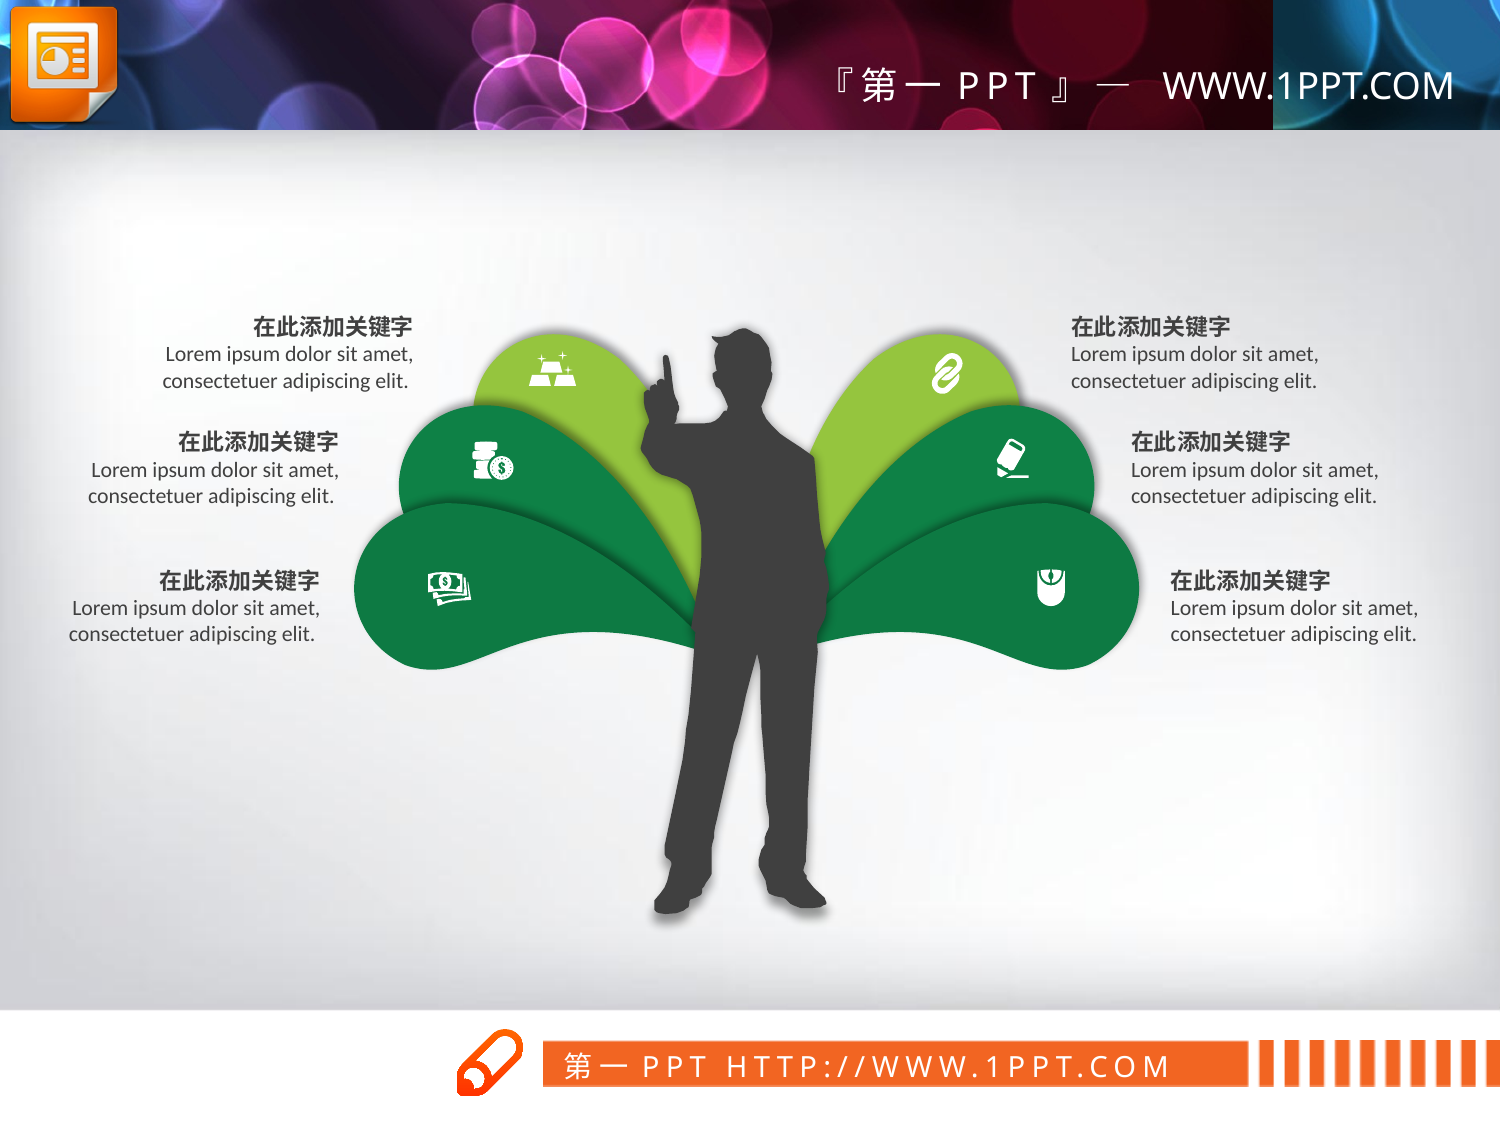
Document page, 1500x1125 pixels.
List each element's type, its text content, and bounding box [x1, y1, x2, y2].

text_box 在此添加关键字 Lorem ipsum dolor sit amet, consectetuer adipiscing elit. [1111, 417, 1455, 518]
text_box [812, 334, 1018, 527]
text_box [528, 374, 551, 386]
text_box [398, 405, 690, 605]
text_box 在此添加关键字 Lorem ipsum dolor sit amet, consectetuer adipiscing elit. [90, 302, 435, 403]
text_box [931, 353, 963, 394]
text_box 在此添加关键字 Lorem ipsum dolor sit amet, consectetuer adipiscing elit. [0, 556, 341, 656]
text_box [996, 438, 1026, 471]
text_box [558, 351, 568, 360]
text_box [475, 334, 694, 567]
text_box [428, 572, 472, 607]
text_box [640, 328, 829, 915]
text_box 在此添加关键字 Lorem ipsum dolor sit amet, consectetuer adipiscing elit. [1150, 556, 1495, 656]
text_box [832, 405, 1095, 582]
text_box 在此添加关键字 Lorem ipsum dolor sit amet, consectetuer adipiscing elit. [1051, 302, 1395, 403]
text_box [354, 503, 687, 670]
text_box [537, 354, 577, 386]
text_box 在此添加关键字 Lorem ipsum dolor sit amet, consectetuer adipiscing elit. [16, 417, 360, 518]
picture [0, 0, 1500, 1012]
picture [543, 1040, 1500, 1087]
text_box [997, 467, 1009, 478]
text_box [828, 503, 1140, 670]
text_box [472, 441, 514, 480]
text_box [1037, 569, 1065, 607]
